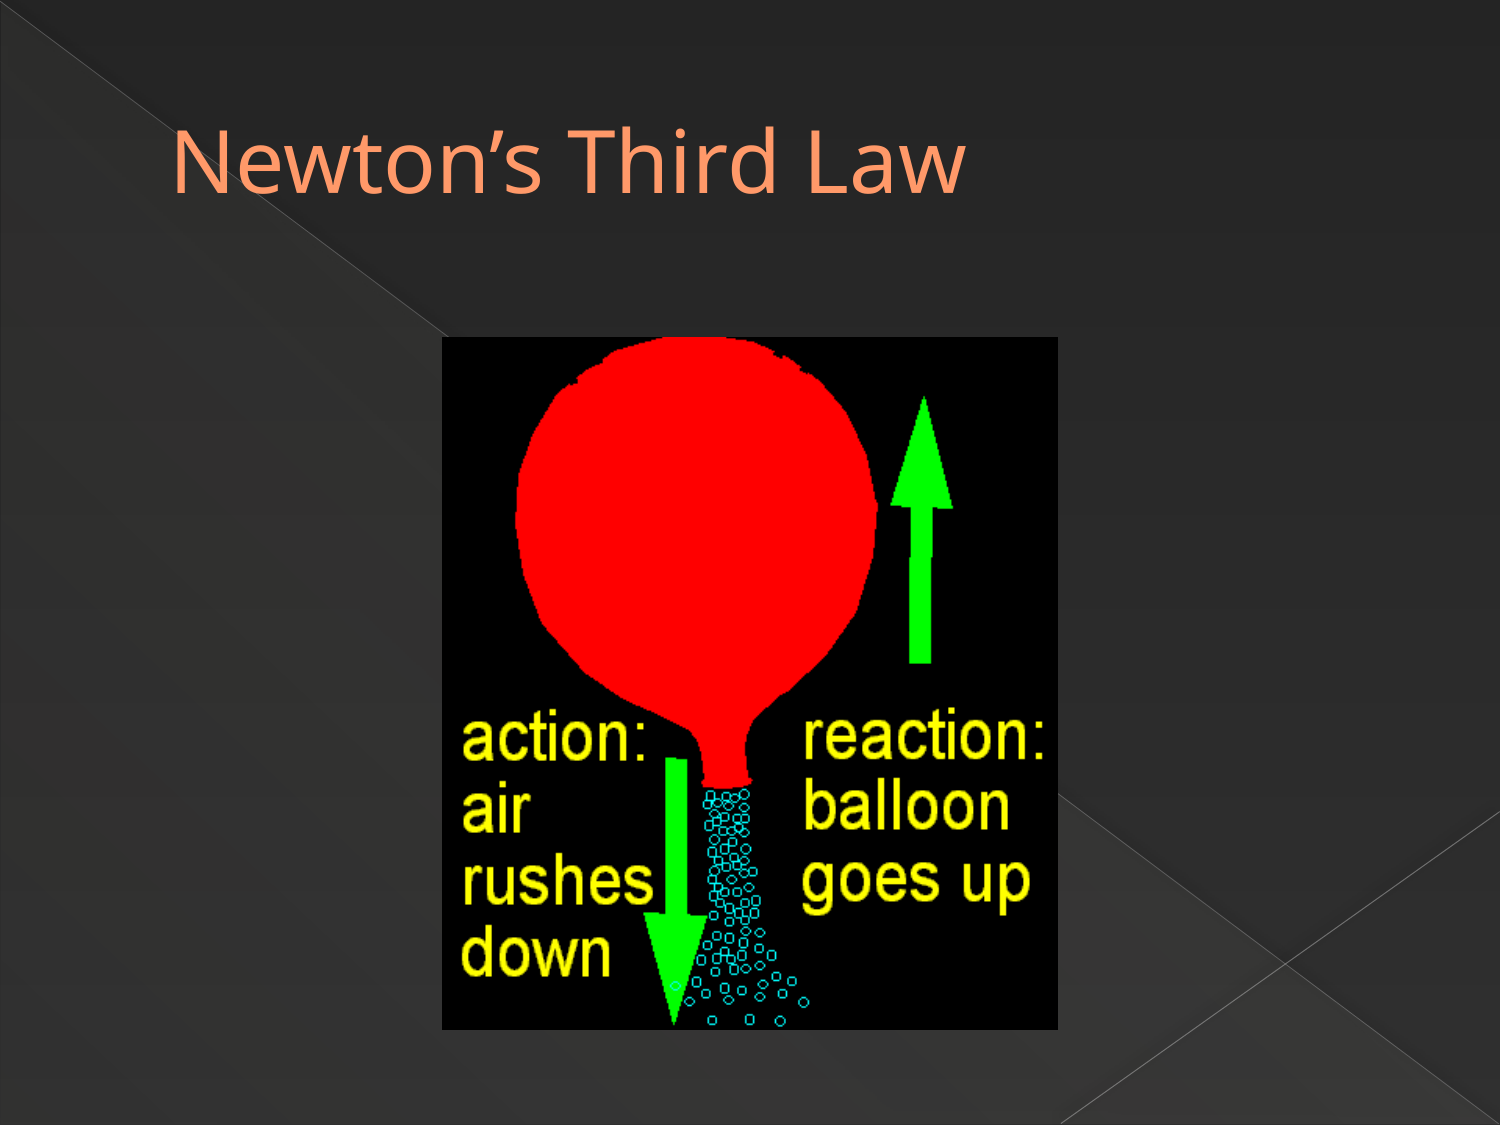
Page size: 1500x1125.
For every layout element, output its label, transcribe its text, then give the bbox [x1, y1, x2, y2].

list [441, 337, 1059, 1031]
title Newton’s Third Law [75, 43, 1425, 274]
